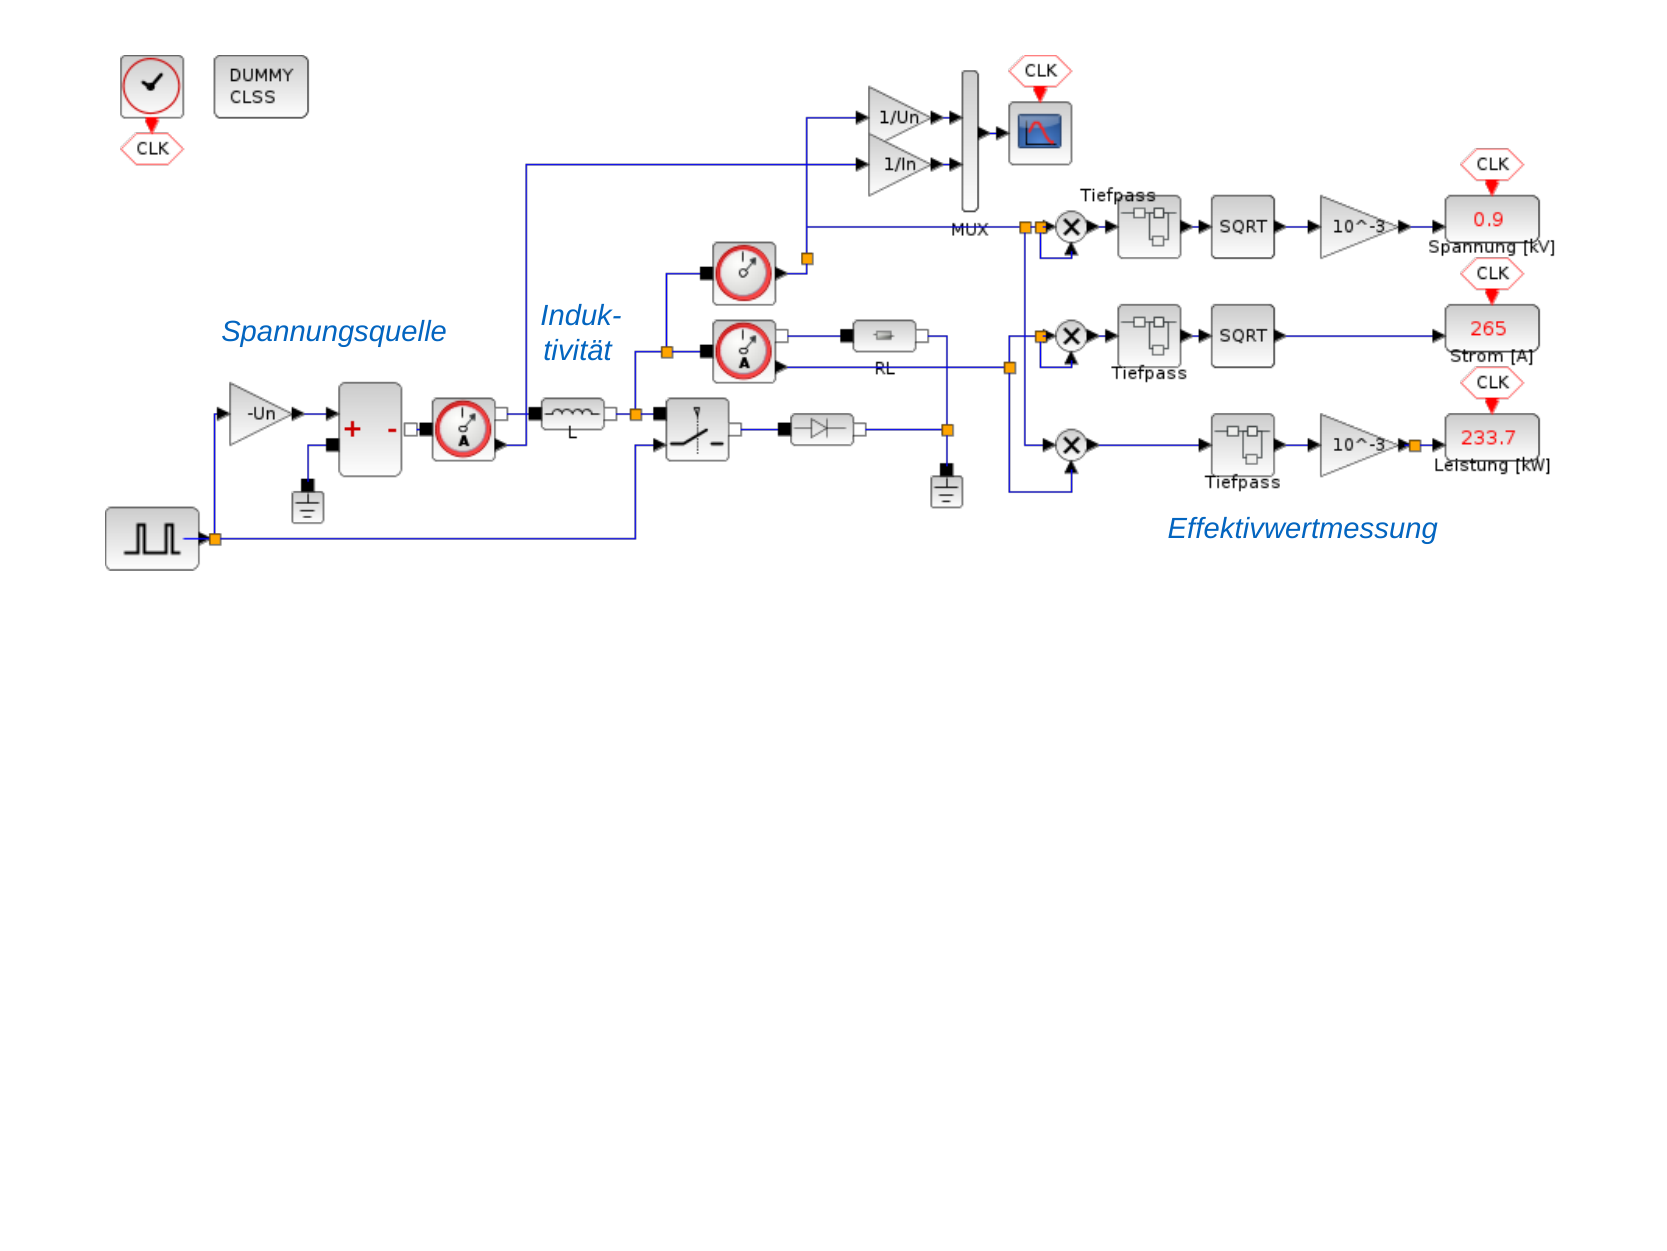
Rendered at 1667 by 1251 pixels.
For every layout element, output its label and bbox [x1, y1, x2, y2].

picture [104, 55, 1562, 572]
